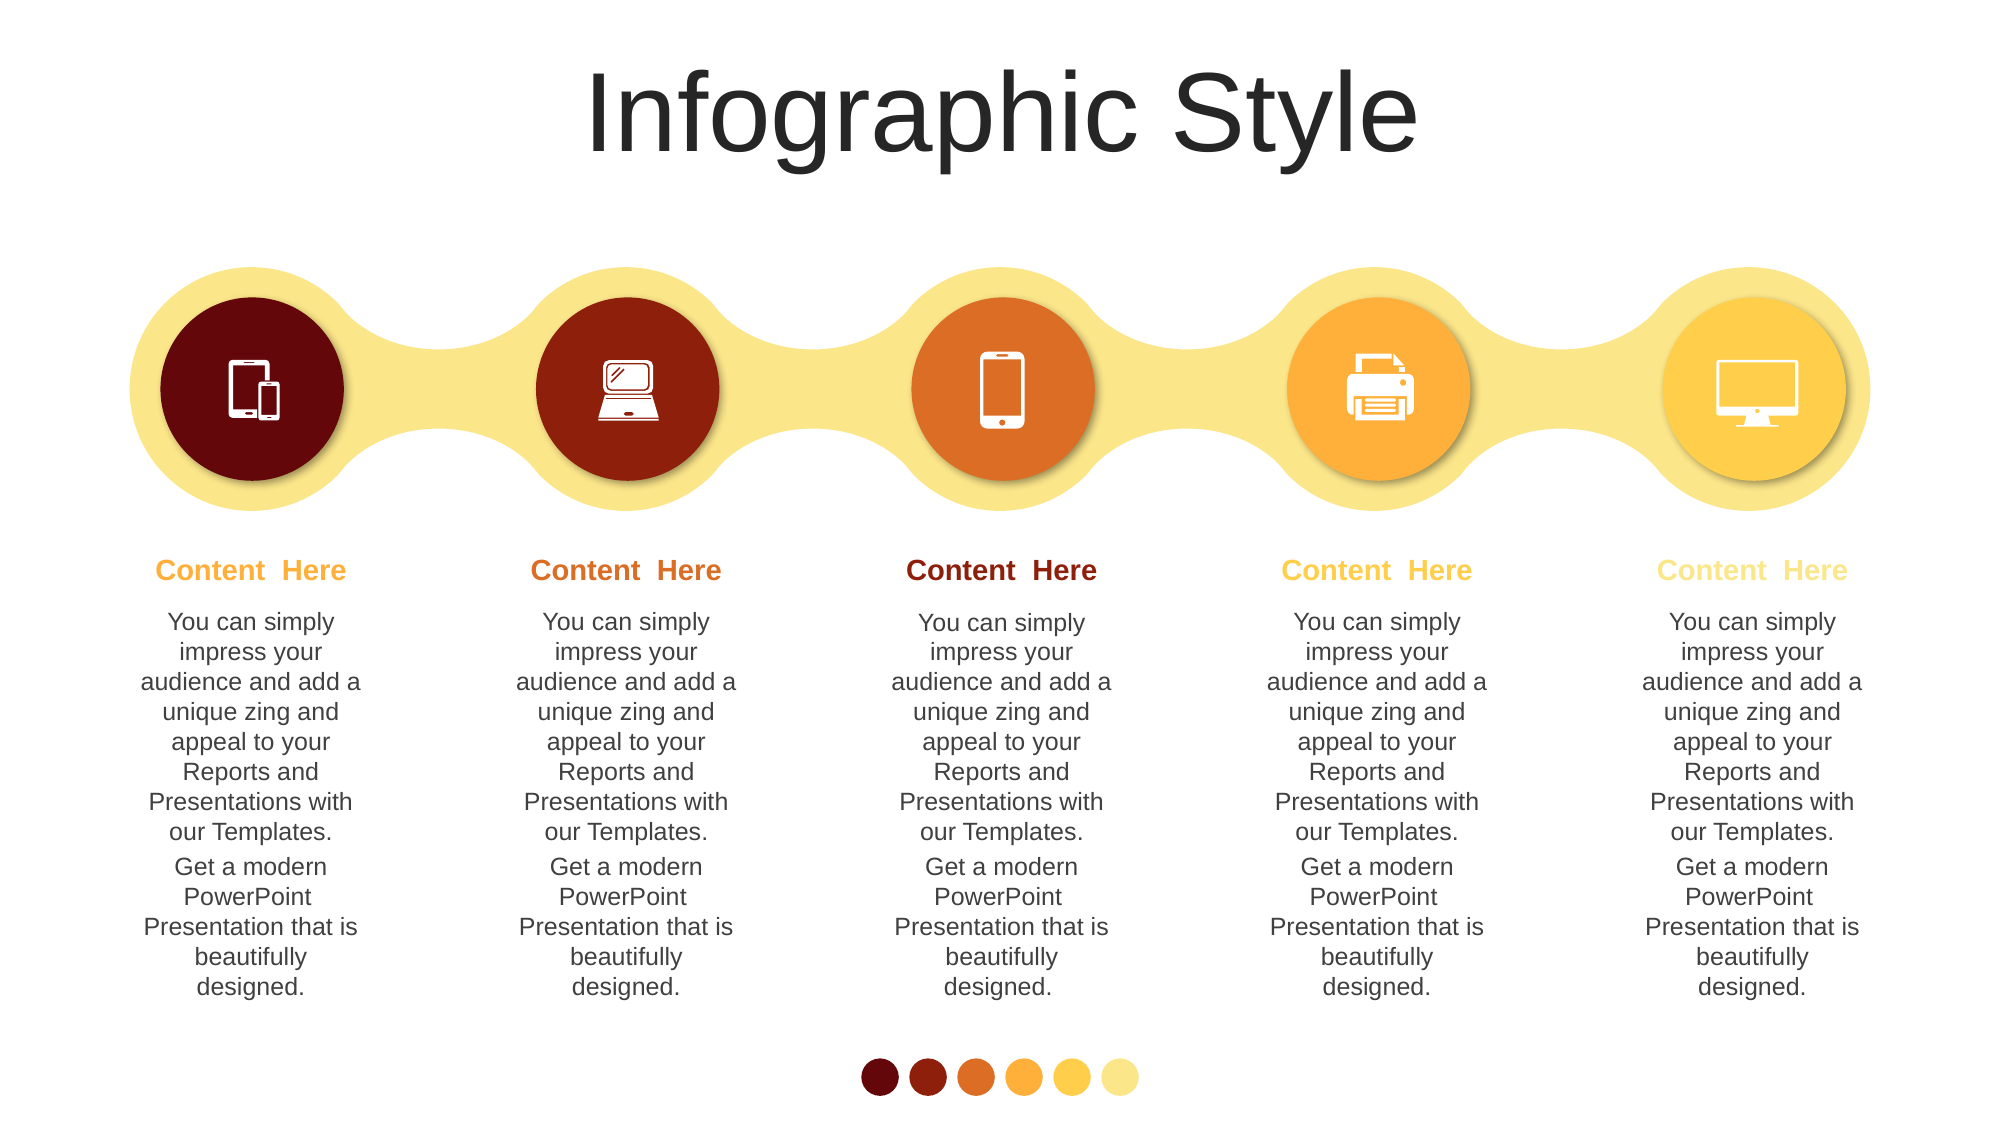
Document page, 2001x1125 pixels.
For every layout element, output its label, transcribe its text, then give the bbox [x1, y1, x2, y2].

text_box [500, 543, 753, 990]
text_box [1345, 350, 1415, 422]
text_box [124, 543, 378, 990]
text_box [159, 296, 345, 482]
text_box [128, 266, 1872, 512]
text_box [596, 359, 661, 422]
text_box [875, 543, 1129, 990]
text_box [1661, 296, 1847, 482]
text_box [910, 296, 1096, 482]
text_box [1285, 296, 1472, 482]
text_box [1626, 543, 1879, 990]
text_box [227, 358, 281, 422]
text_box [978, 350, 1026, 430]
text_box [1251, 543, 1504, 990]
text_box [1715, 358, 1800, 428]
list Infographic Style [53, 55, 1952, 175]
text_box [534, 296, 721, 482]
